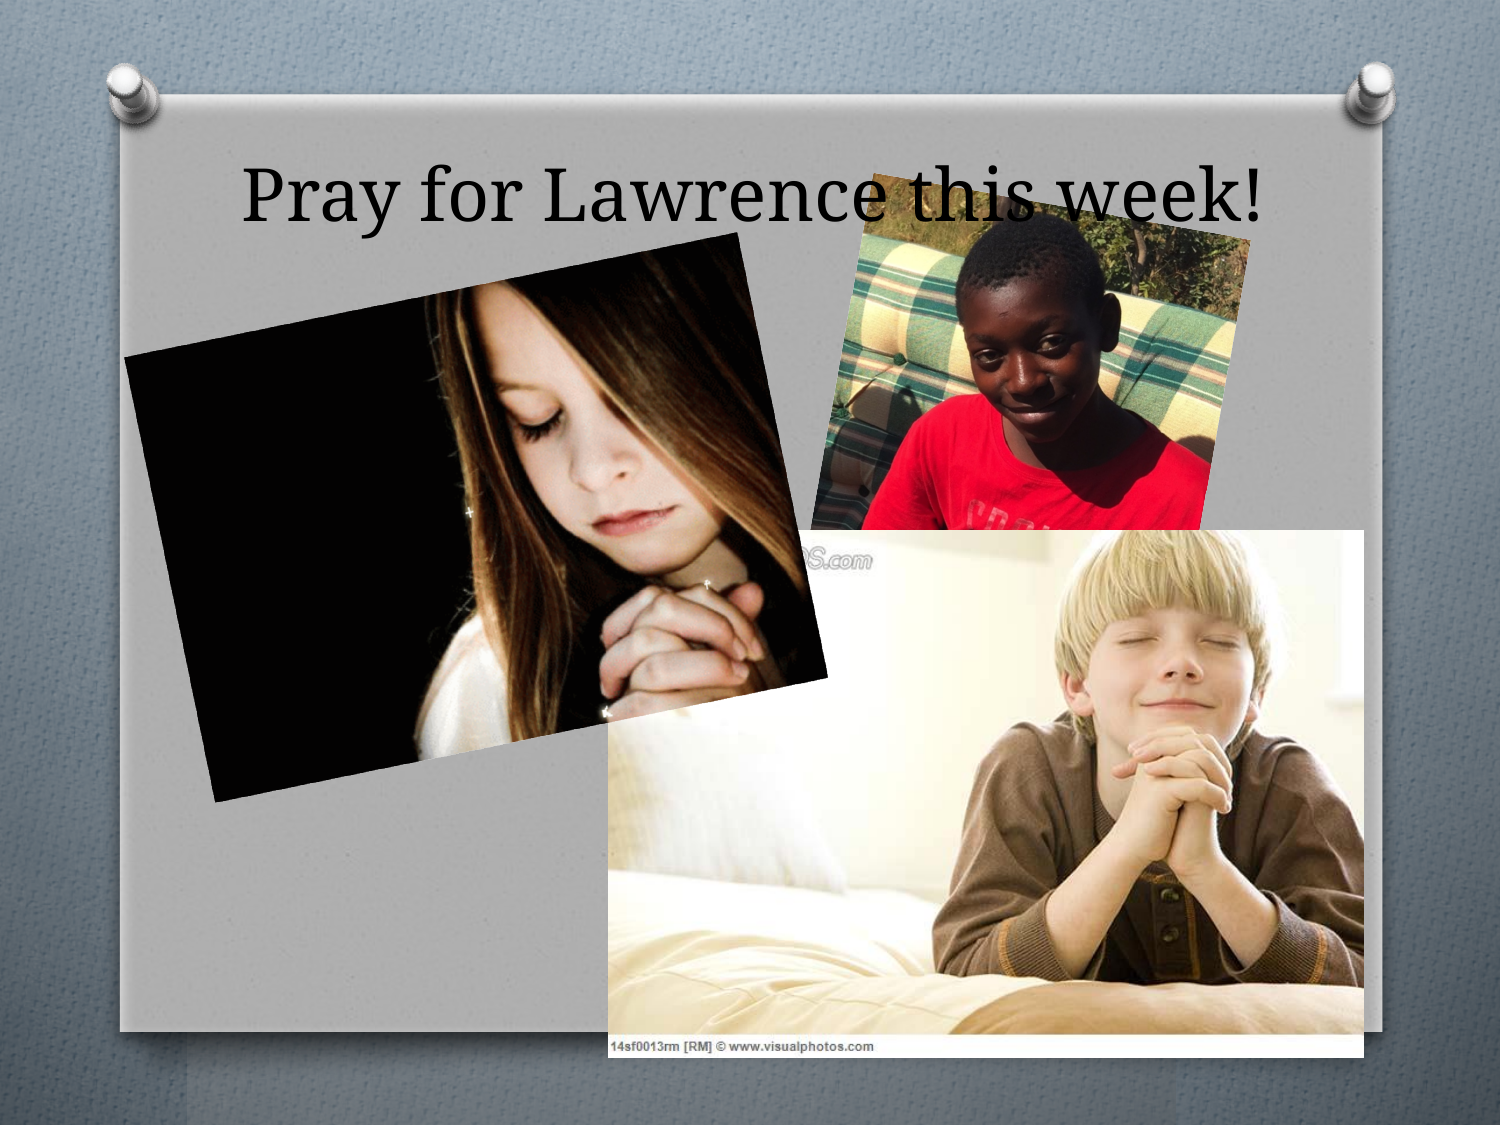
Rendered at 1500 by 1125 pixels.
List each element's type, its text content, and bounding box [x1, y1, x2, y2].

picture [75, 29, 198, 153]
picture [125, 202, 1365, 1058]
picture [1317, 35, 1439, 156]
title Pray for Lawrence this week! [183, 113, 1326, 271]
